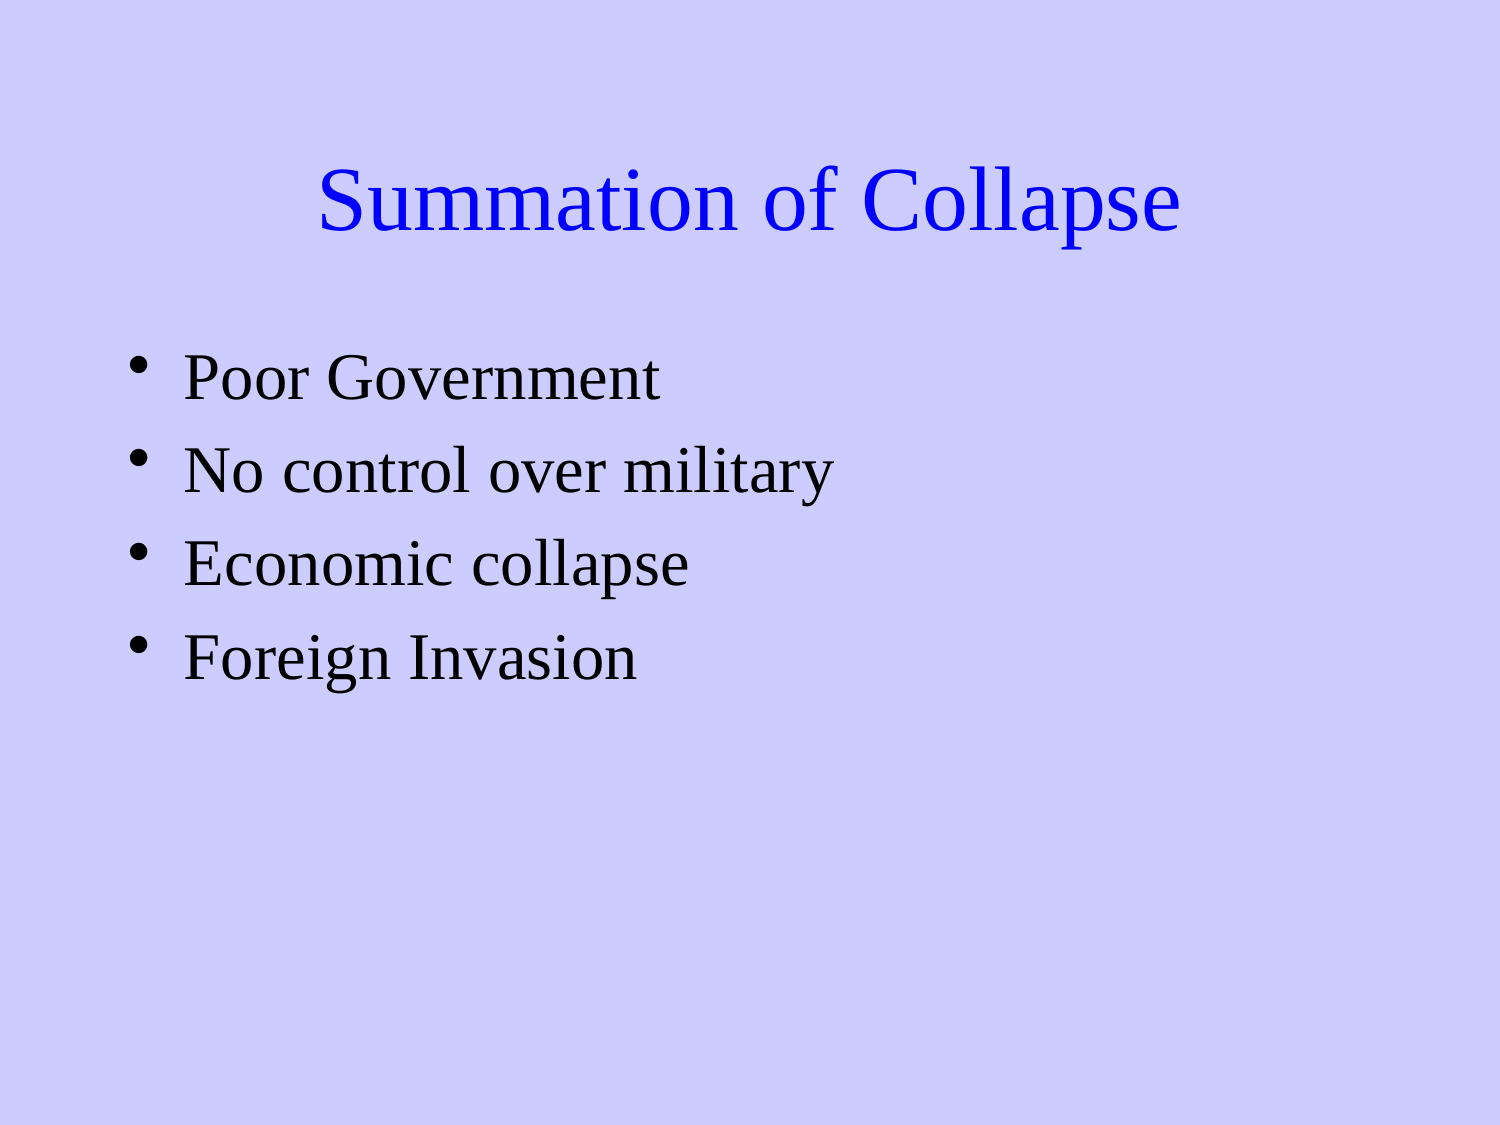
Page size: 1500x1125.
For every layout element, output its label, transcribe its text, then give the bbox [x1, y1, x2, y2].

title Summation of Collapse [112, 99, 1388, 288]
list Poor Government No control over military Economic collapse Foreign Invasion [112, 324, 1388, 1001]
